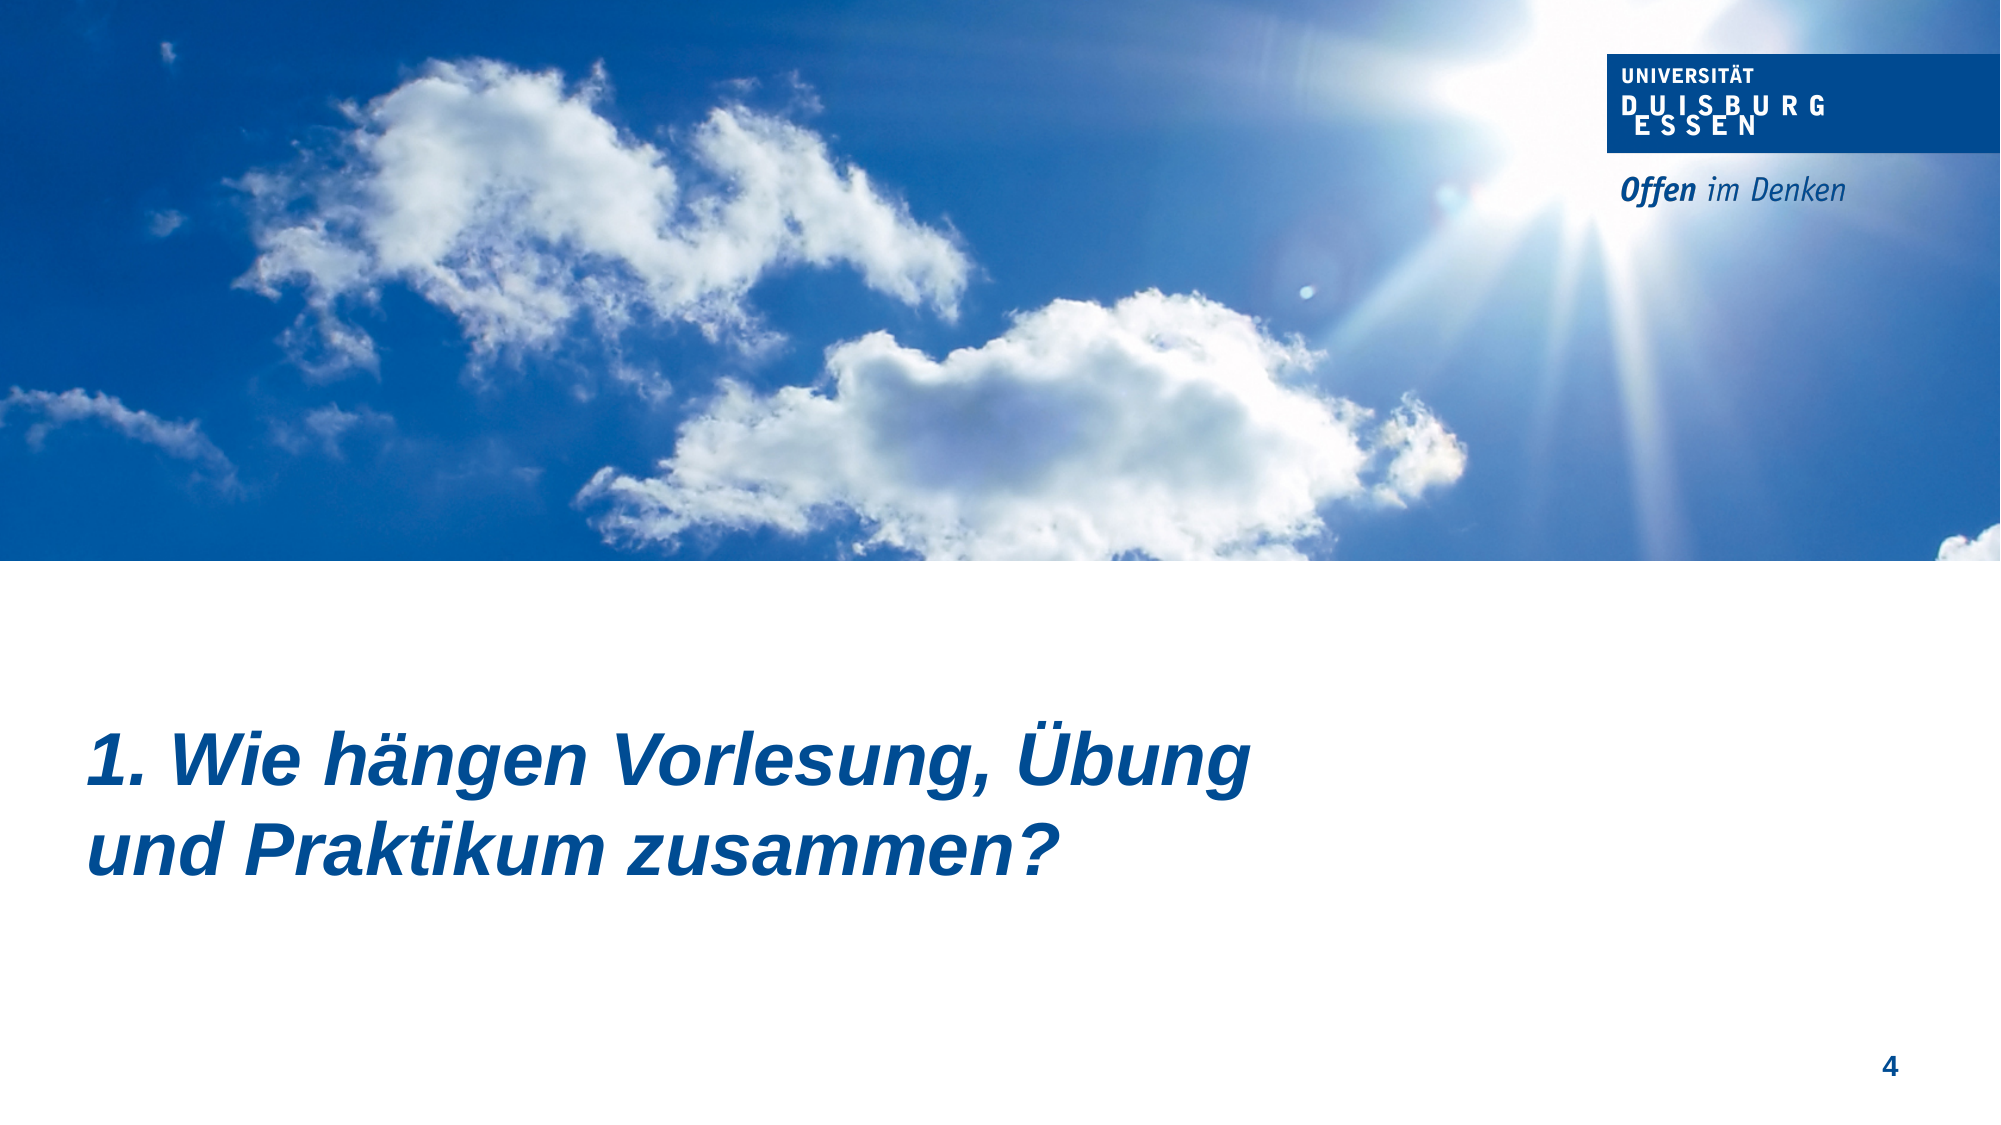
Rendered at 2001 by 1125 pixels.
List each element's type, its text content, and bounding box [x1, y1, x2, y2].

list 1. Wie hängen Vorlesung, Übung und Praktikum zusammen? [86, 710, 1276, 789]
picture [0, 0, 2000, 561]
slide_number 4 [1677, 1039, 1914, 1081]
